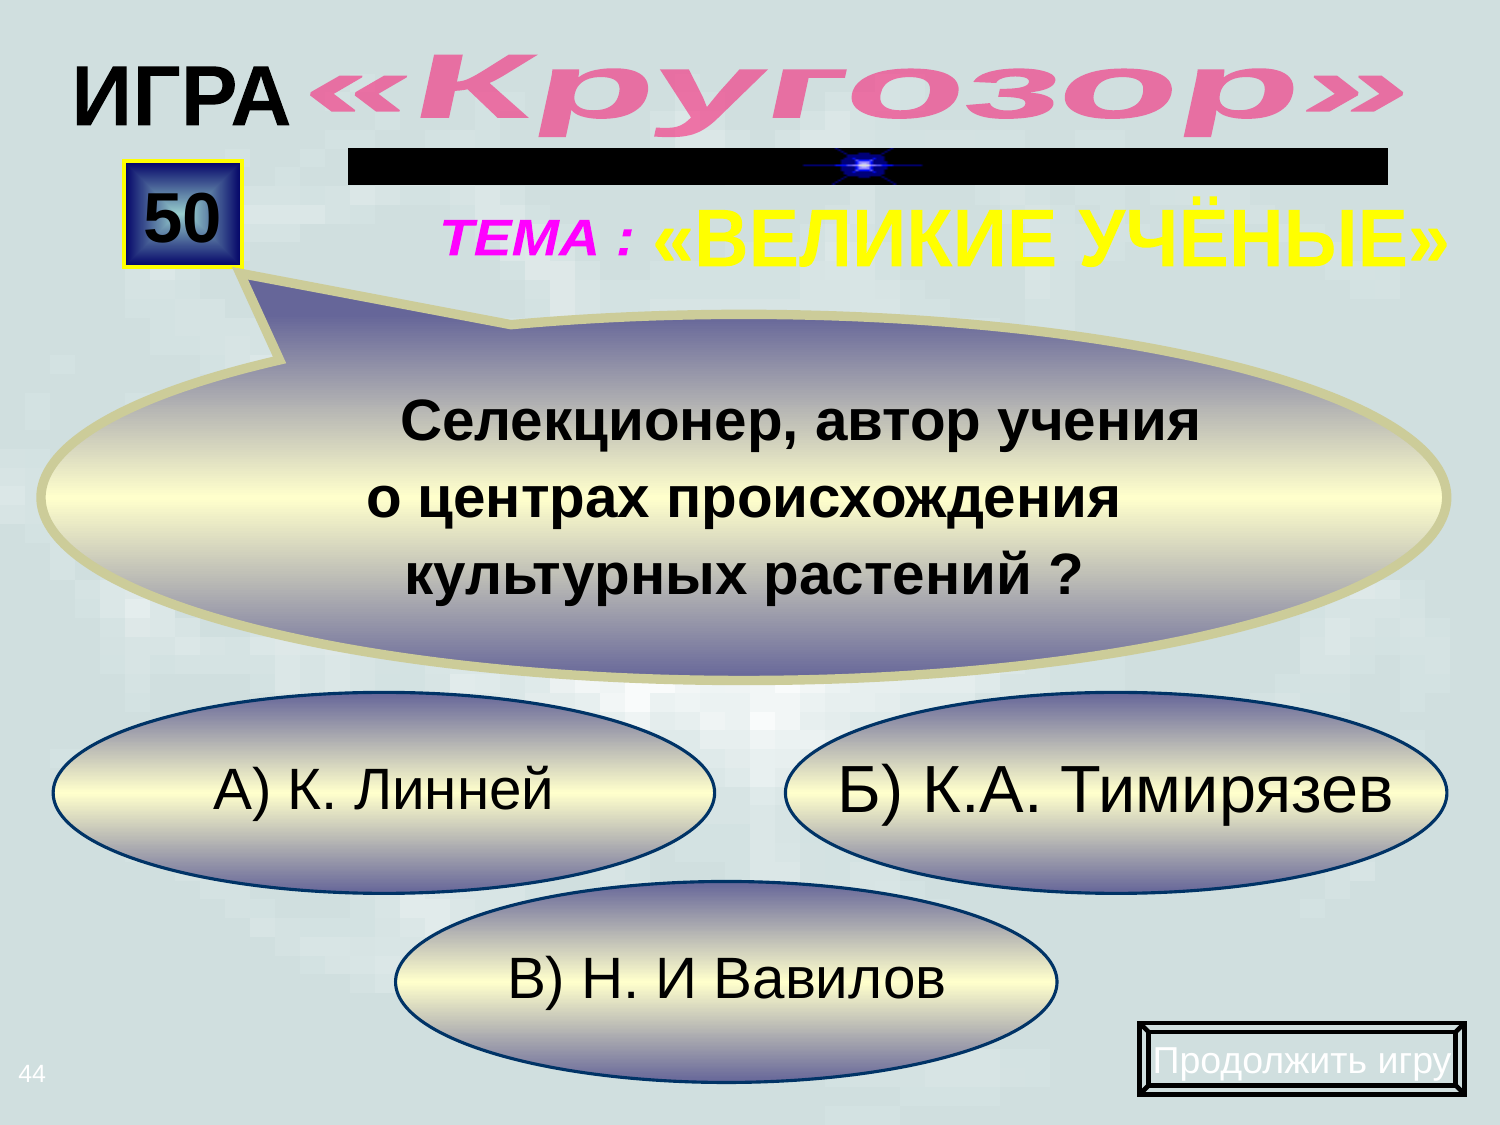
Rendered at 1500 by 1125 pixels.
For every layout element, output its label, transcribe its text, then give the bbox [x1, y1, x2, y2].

text_box А) К. Линней [53, 692, 715, 894]
text_box Продолжить игру [1139, 1023, 1465, 1095]
text_box 50 [123, 160, 243, 268]
text_box Б) К.А. Тимирязев [785, 692, 1447, 894]
text_box 44 [0, 1049, 65, 1109]
text_box В) Н. И Вавилов [395, 881, 1058, 1083]
picture [348, 148, 1388, 185]
text_box Селекционер, автор учения о центрах происхождения культурных растений ? [40, 273, 1447, 681]
